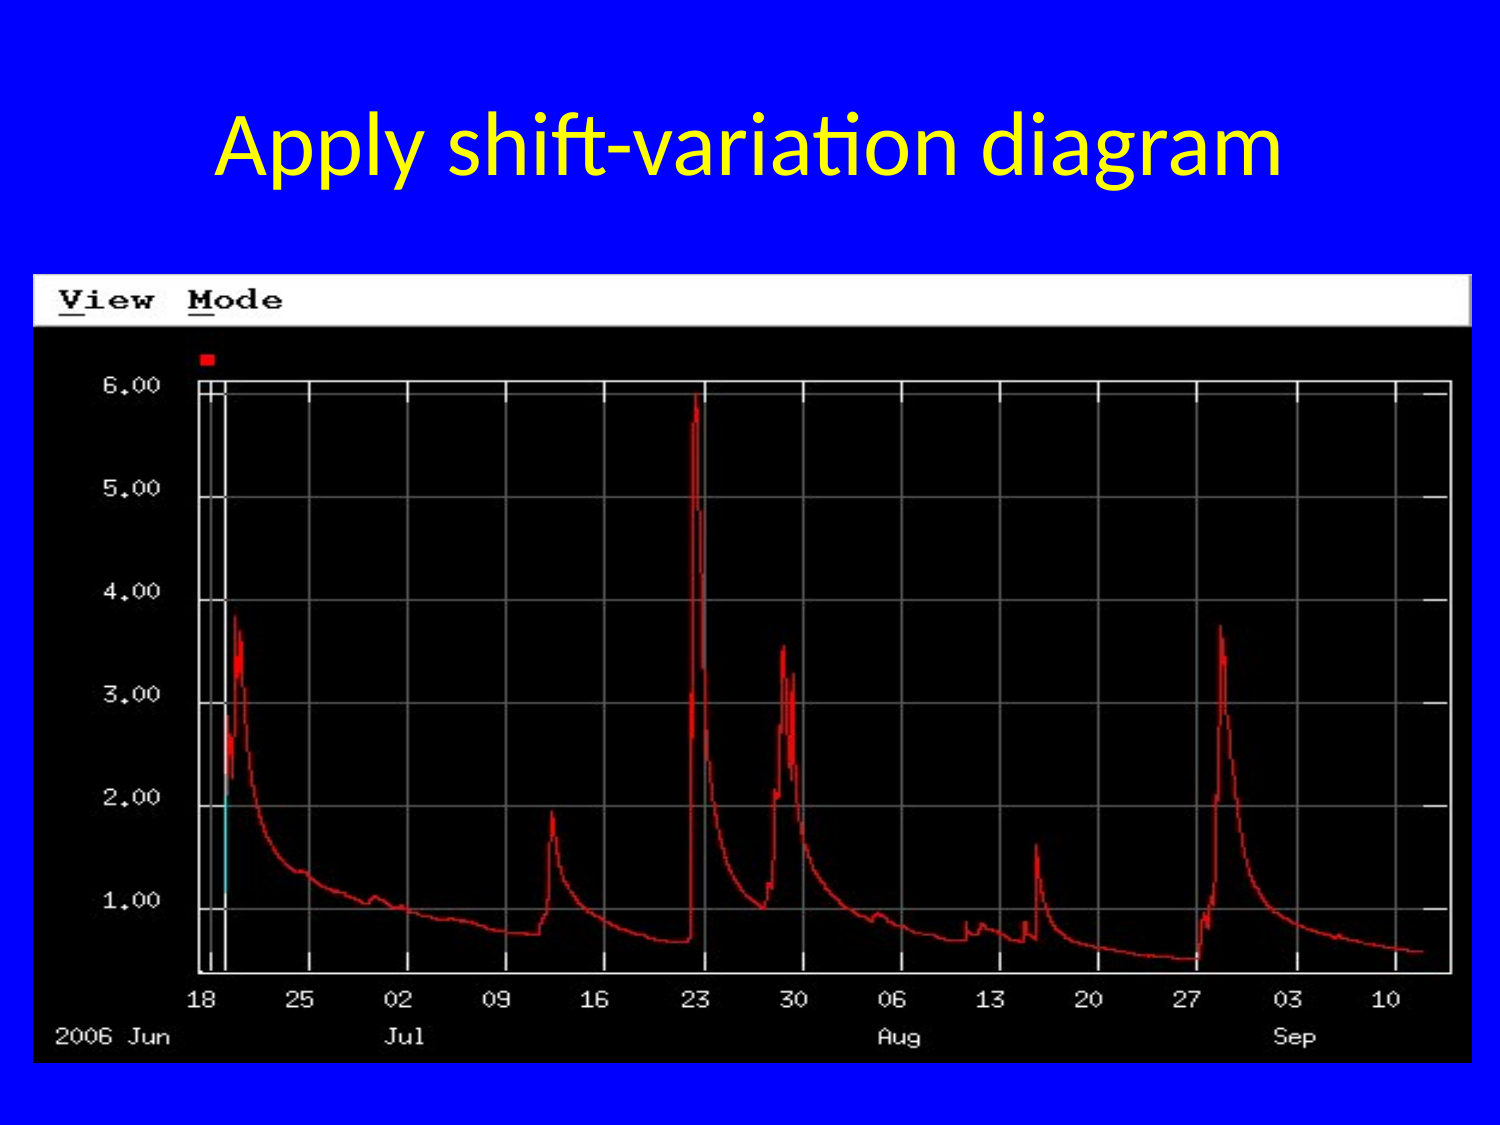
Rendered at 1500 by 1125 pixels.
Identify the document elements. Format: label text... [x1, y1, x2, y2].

title Apply shift-variation diagram [75, 45, 1425, 233]
picture [32, 274, 1473, 1063]
